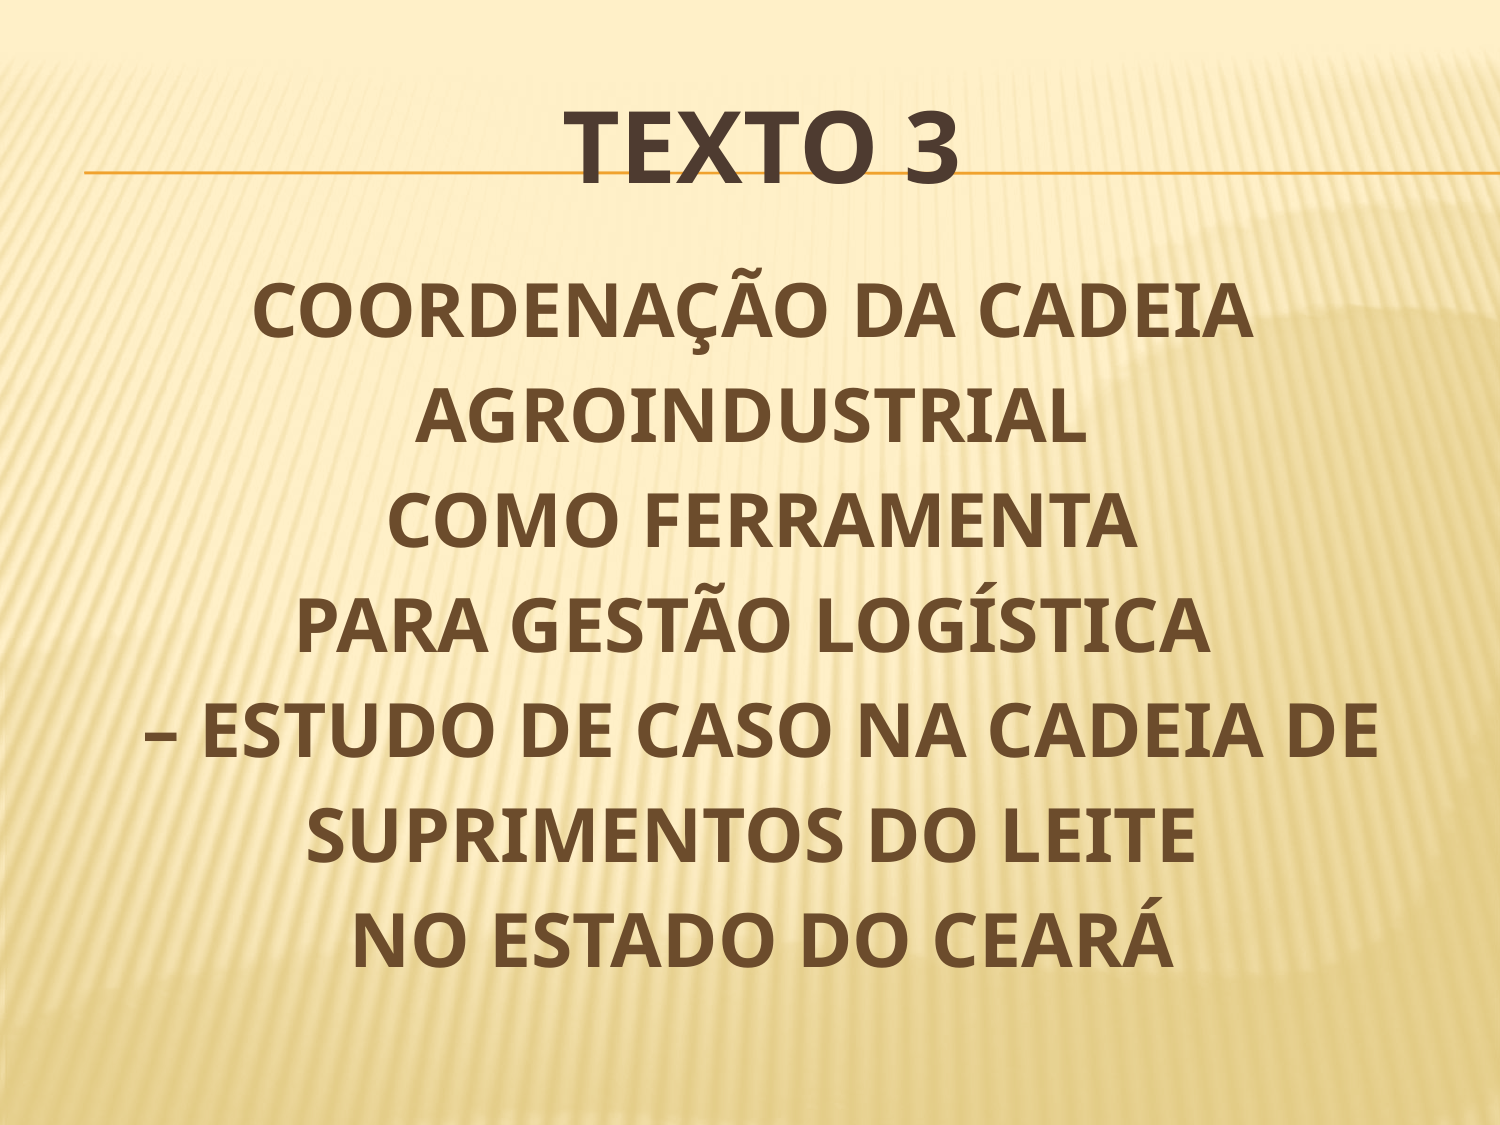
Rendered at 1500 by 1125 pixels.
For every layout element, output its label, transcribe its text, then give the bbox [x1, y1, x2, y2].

list COORDENAÇÃO DA CADEIA AGROINDUSTRIAL COMO FERRAMENTA PARA GESTÃO LOGÍSTICA – ESTUDO DE CASO NA CADEIA DE SUPRIMENTOS DO LEITE NO ESTADO DO CEARÁ [50, 254, 1475, 998]
title TEXTO 3 [50, 75, 1475, 213]
